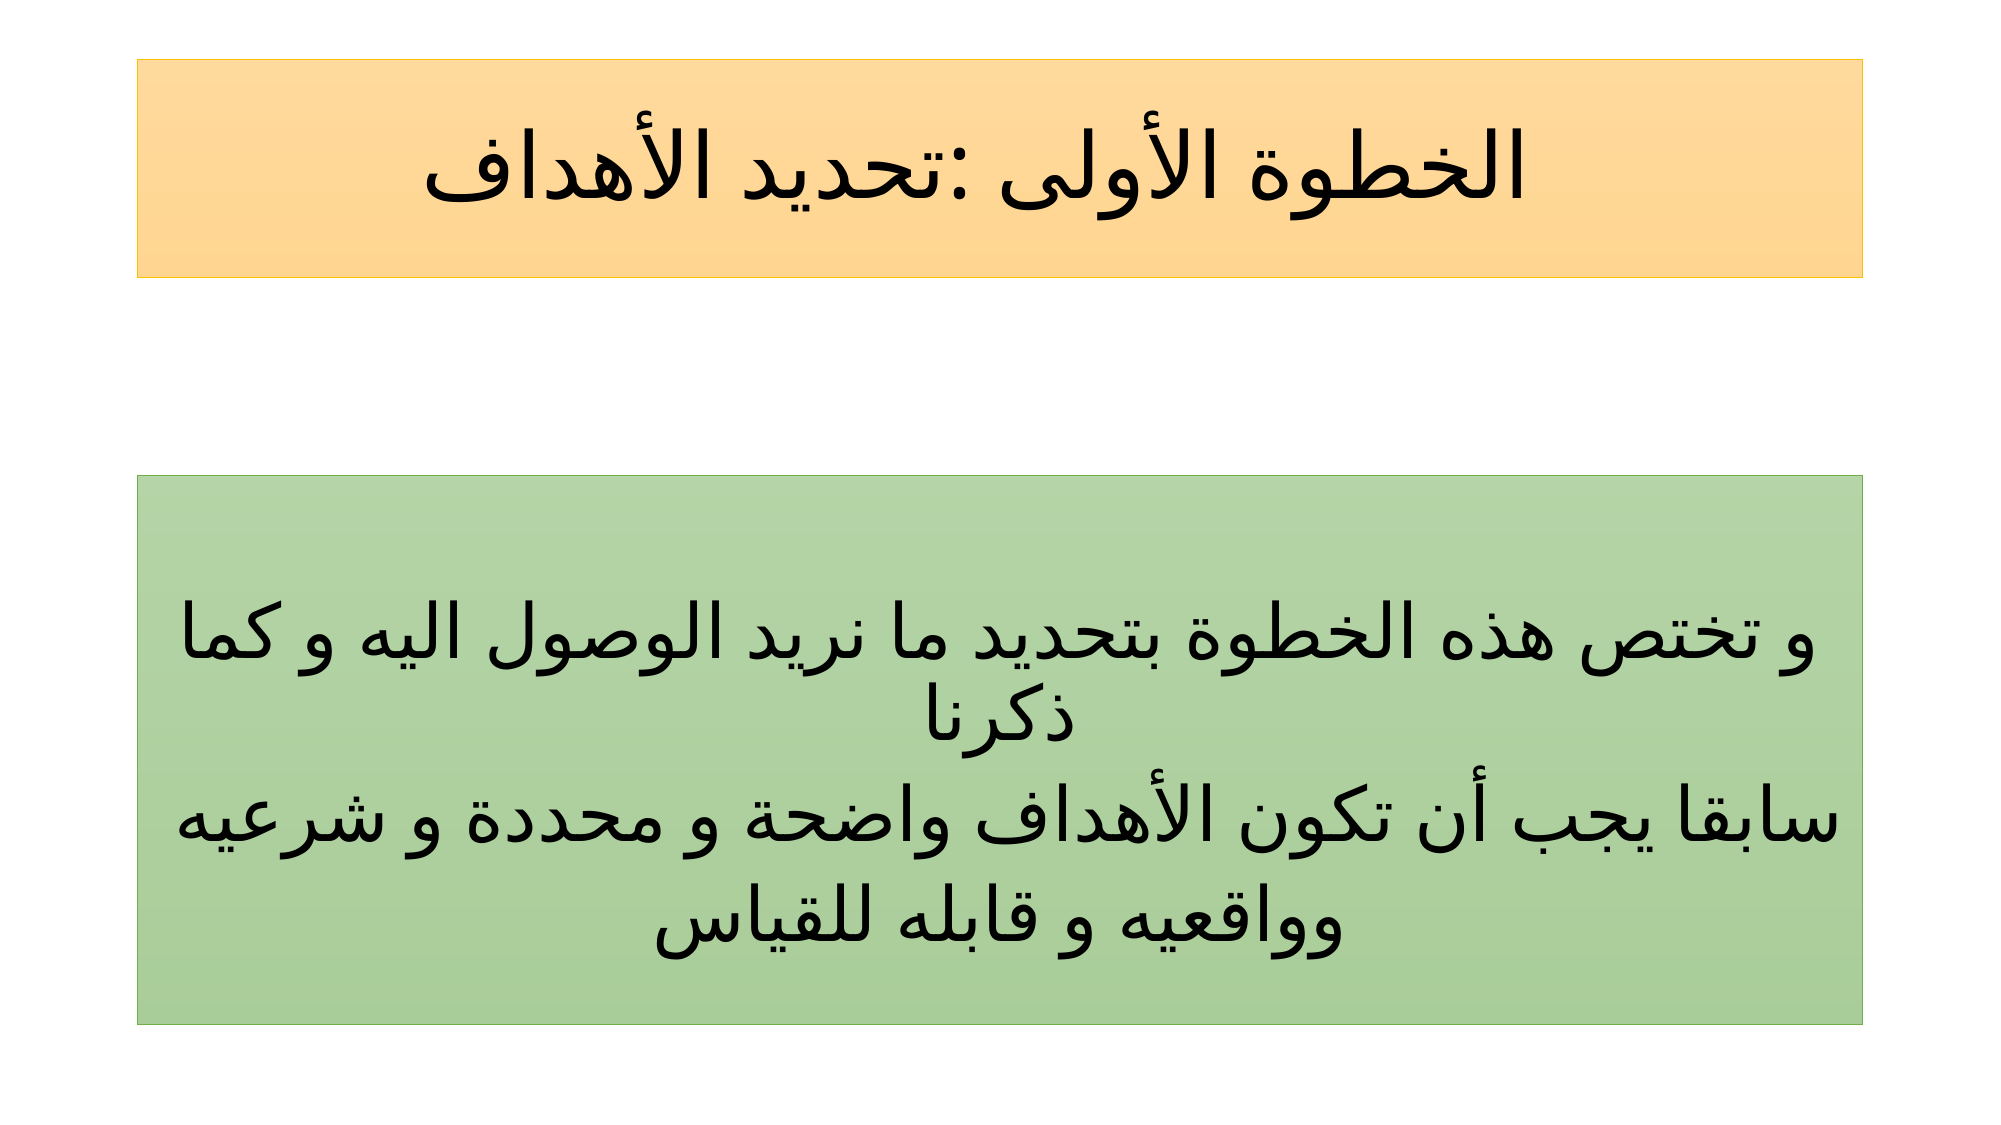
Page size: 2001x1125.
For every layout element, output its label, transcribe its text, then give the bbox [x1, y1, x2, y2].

title الخطوة الأولى :تحديد الأهداف [137, 59, 1863, 278]
list و تختص هذه الخطوة بتحديد ما نريد الوصول اليه و كما ذكرنا سابقا يجب أن تكون الأهداف واضحة و محددة و شرعيه وواقعيه و قابله للقياس [137, 475, 1863, 1025]
